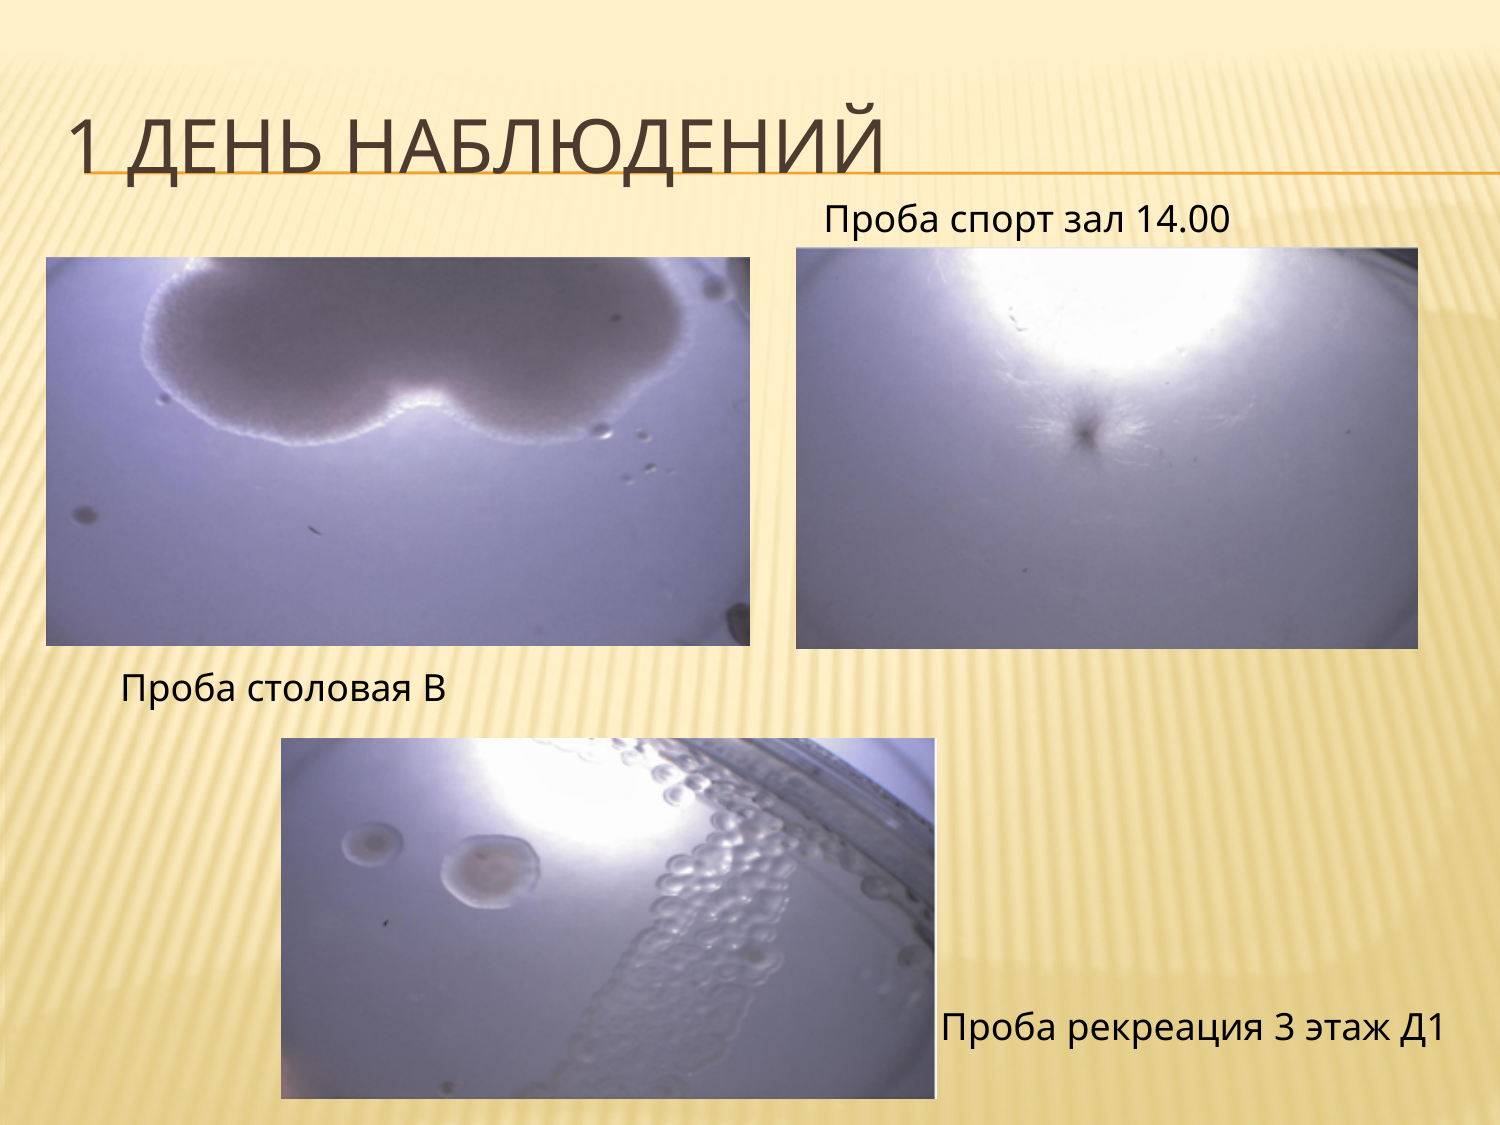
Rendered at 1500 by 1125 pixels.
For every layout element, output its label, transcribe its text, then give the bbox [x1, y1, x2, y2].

picture [796, 247, 1419, 649]
text_box Проба рекреация 3 этаж Д1 [945, 996, 1465, 1056]
picture [46, 257, 751, 646]
text_box Проба спорт зал 14.00 [808, 187, 1348, 245]
text_box Проба столовая В [105, 664, 645, 716]
picture [280, 737, 937, 1099]
title 1 день наблюдений [50, 75, 1475, 213]
